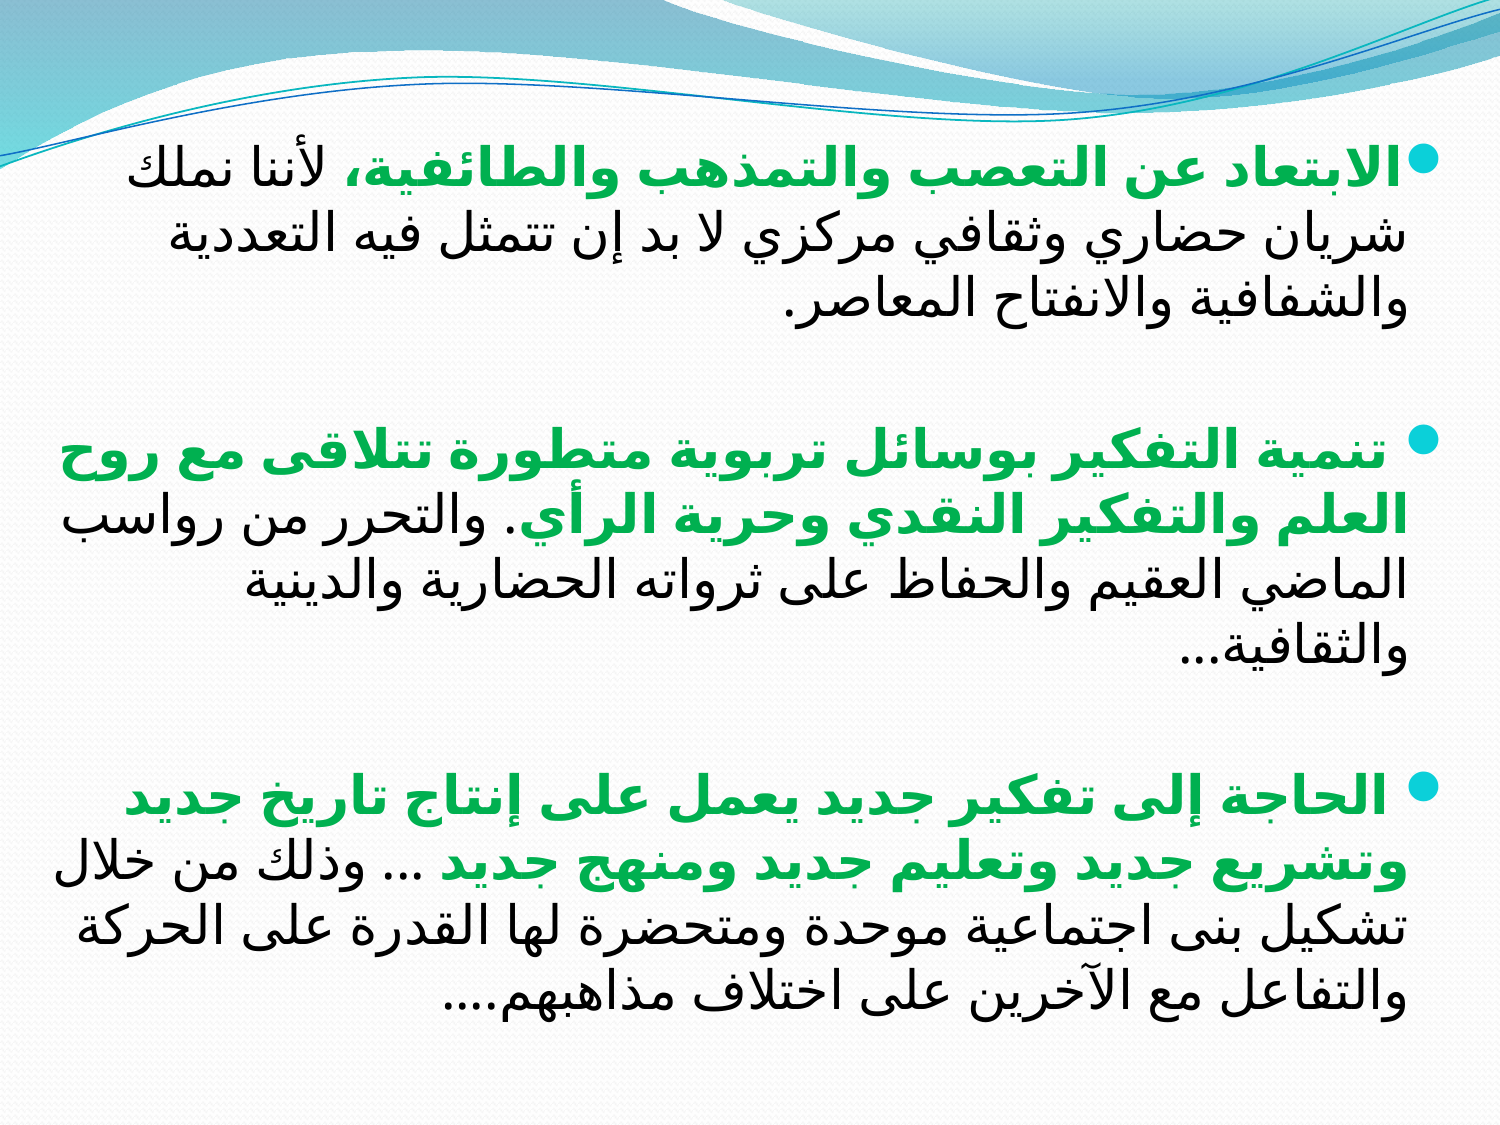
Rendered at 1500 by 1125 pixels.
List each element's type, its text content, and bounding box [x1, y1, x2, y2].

list الابتعاد عن التعصب والتمذهب والطائفية، لأننا نملك شريان حضاري وثقافي مركزي لا بد إن تتمثل فيه التعددية والشفافية والانفتاح المعاصر. تنمية التفكير بوسائل تربوية متطورة تتلاقى مع روح العلم والتفكير النقدي وحرية الرأي. والتحرر من رواسب الماضي العقيم والحفاظ على ثرواته الحضارية والدينية والثقافية... الحاجة إلى تفكير جديد يعمل على إنتاج تاريخ جديد وتشريع جديد وتعليم جديد ومنهج جديد ... وذلك من خلال تشكيل بنى اجتماعية موحدة ومتحضرة لها القدرة على الحركة والتفاعل مع الآخرين على اختلاف مذاهبهم.... [29, 125, 1471, 1038]
